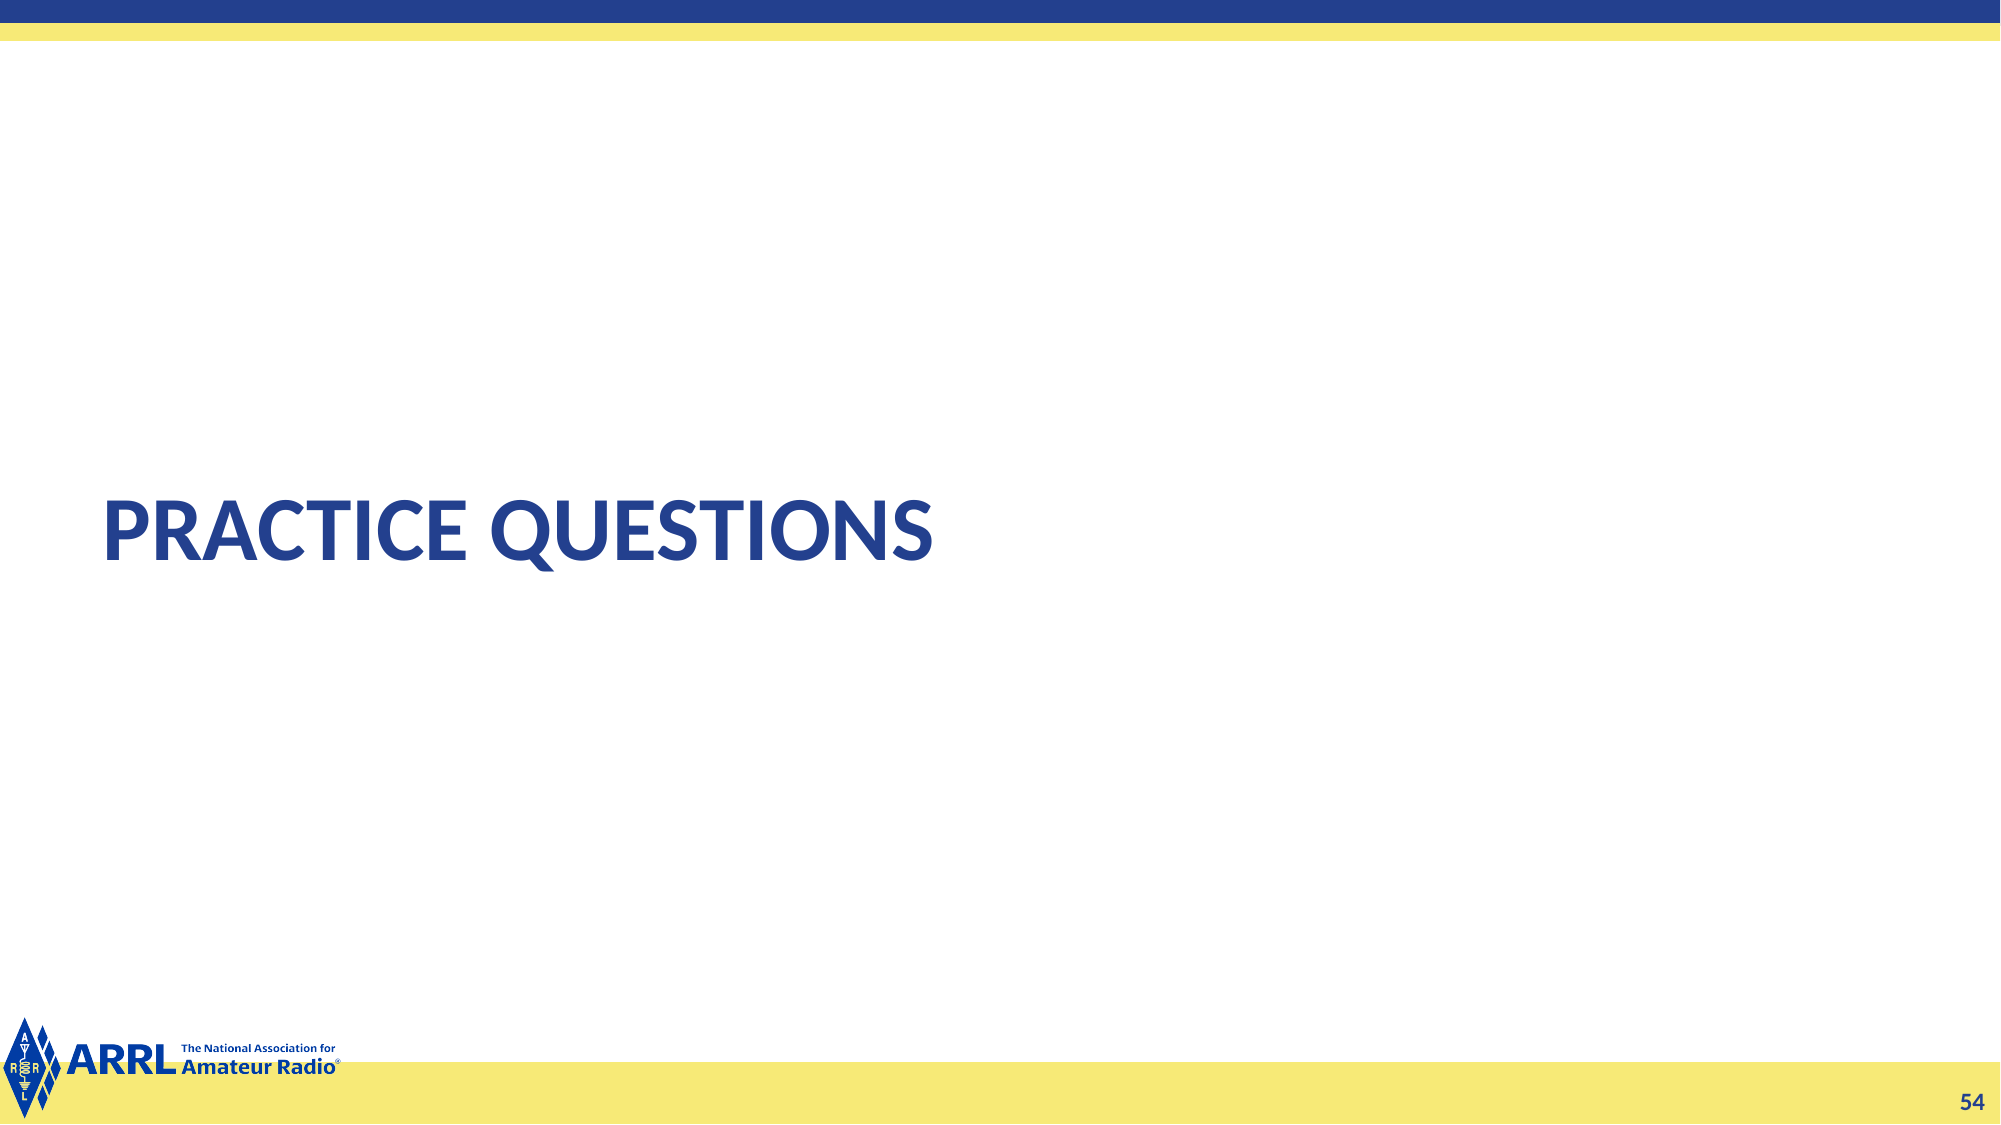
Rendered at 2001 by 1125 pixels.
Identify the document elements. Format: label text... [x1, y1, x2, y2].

title PRACTICE QUESTIONS [87, 437, 1888, 625]
picture [1, 1015, 342, 1121]
